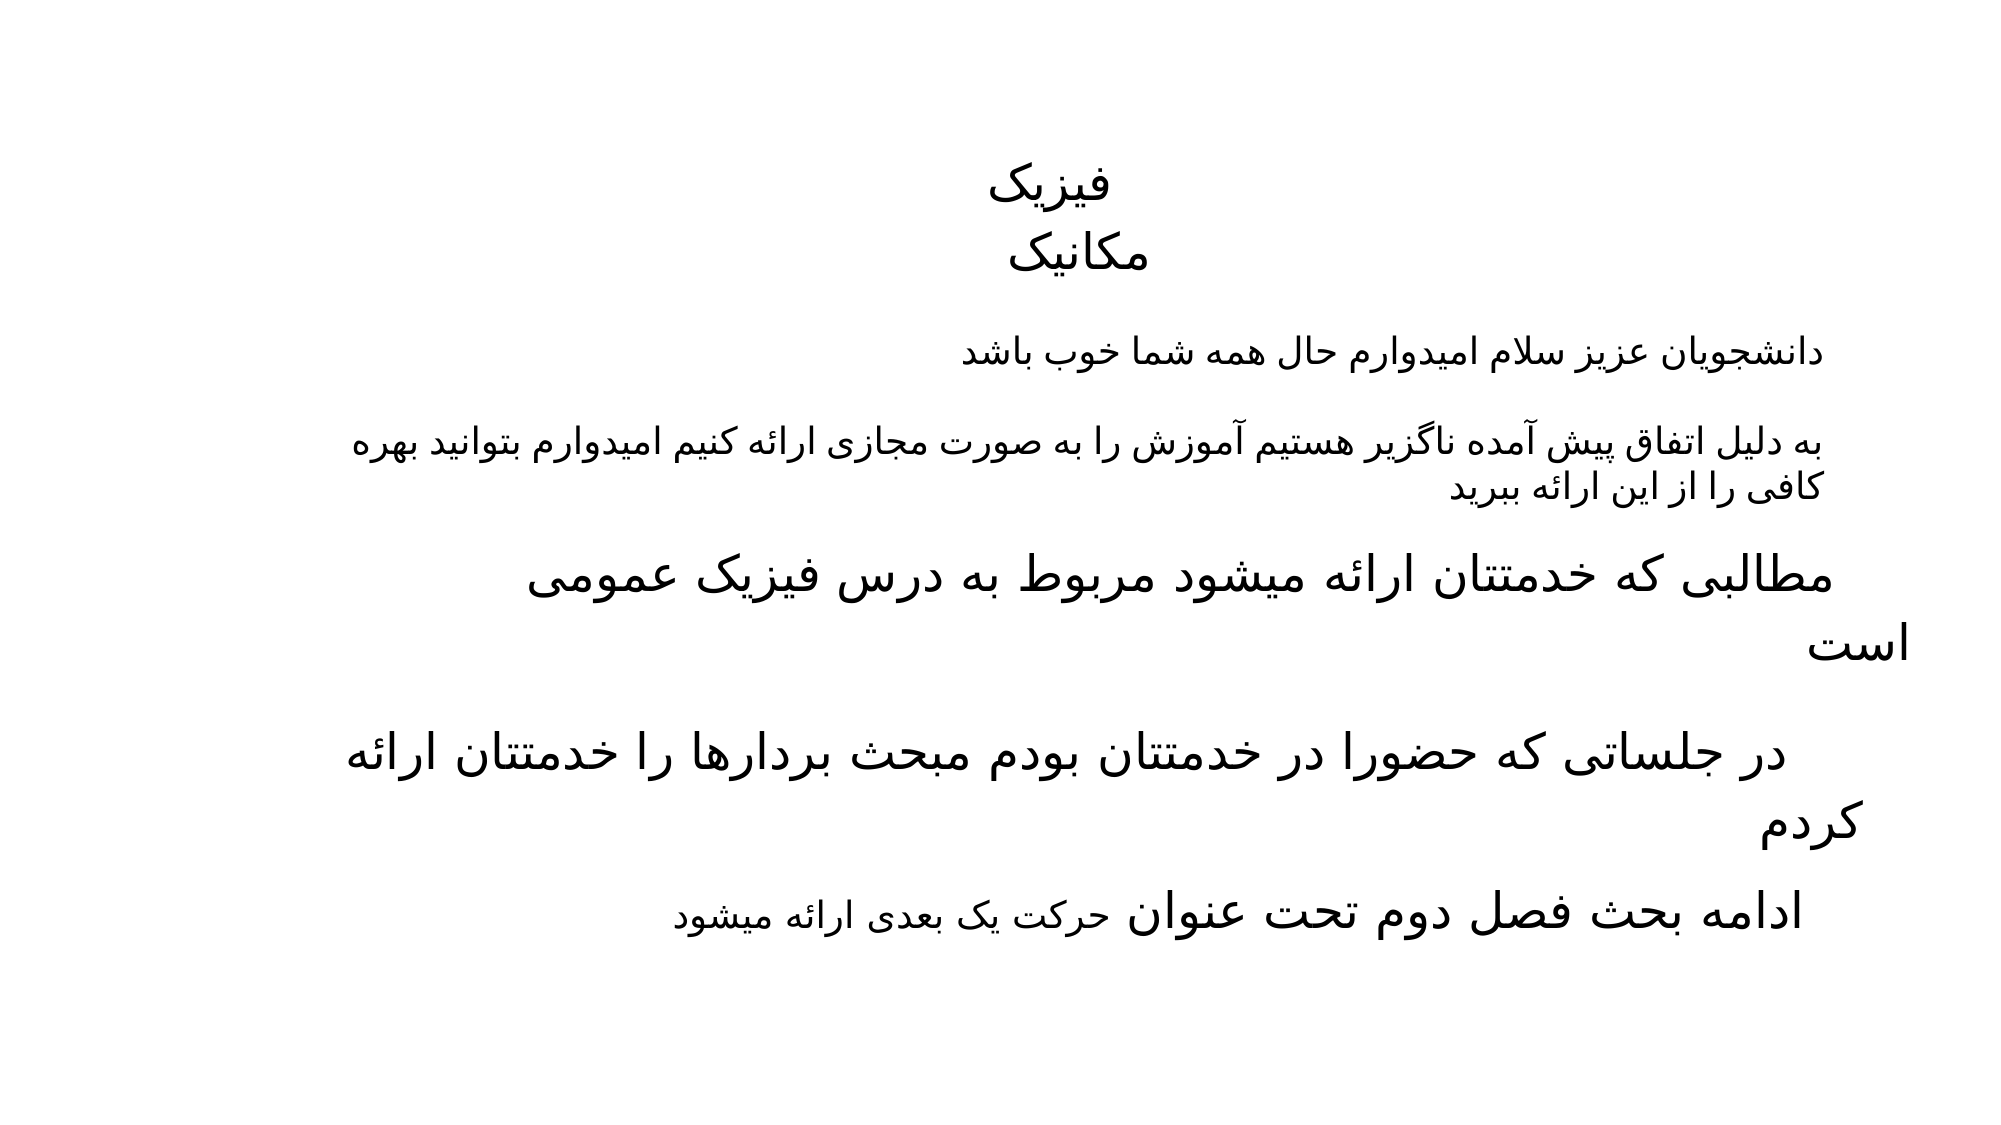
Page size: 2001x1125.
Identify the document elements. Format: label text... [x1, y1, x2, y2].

text_box فیزیک مکانیک [922, 133, 1237, 218]
text_box در جلساتی که حضورا در خدمتتان بودم مبحث بردارها را خدمتتان ارائه کردم ادامه بحث فصل دوم تحت عنوان حرکت یک بعدی ارائه میشود [253, 702, 1879, 877]
text_box دانشجویان عزیز سلام امیدوارم حال همه شما خوب باشد به دلیل اتفاق پیش آمده ناگزیر هستیم آموزش را به صورت مجازی ارائه کنیم امیدوارم بتوانید بهره کافی را از این ارائه ببرید [267, 319, 1840, 515]
text_box مطالبی که خدمتتان ارائه میشود مربوط به درس فیزیک عمومی است [434, 525, 1927, 610]
